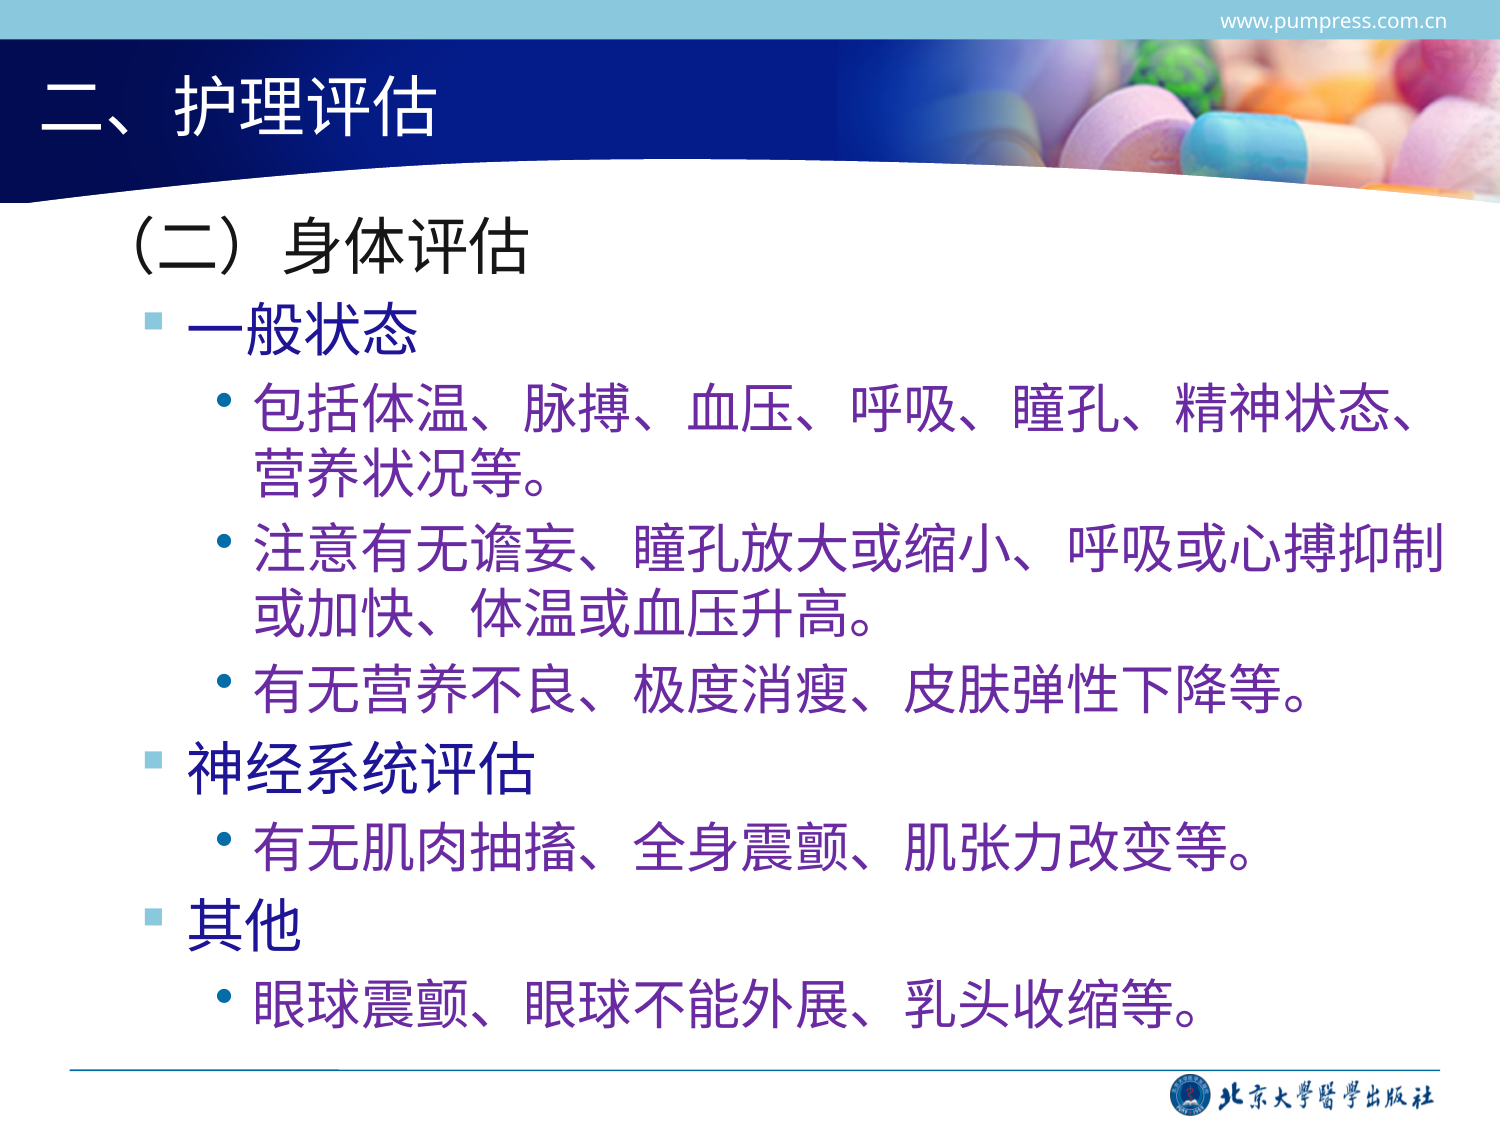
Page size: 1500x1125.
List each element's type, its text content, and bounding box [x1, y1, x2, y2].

slide_number www.pumpress.com.cn [1024, 0, 1463, 38]
picture [1170, 1074, 1436, 1118]
title 二、护理评估 [23, 58, 1349, 152]
list （二）身体评估 一般状态 包括体温、脉搏、血压、呼吸、瞳孔、精神状态、营养状况等。 注意有无谵妄、瞳孔放大或缩小、呼吸或心搏抑制或加快、体温或血压升高。 有无营养不良、极度消瘦、皮肤弹性下降等。 神经系统评估 有无肌肉抽搐、全身震颤、肌张力改变等。 其他 眼球震颤、眼球不能外展、乳头收缩等。 [49, 198, 1463, 1026]
picture [0, 40, 1500, 203]
